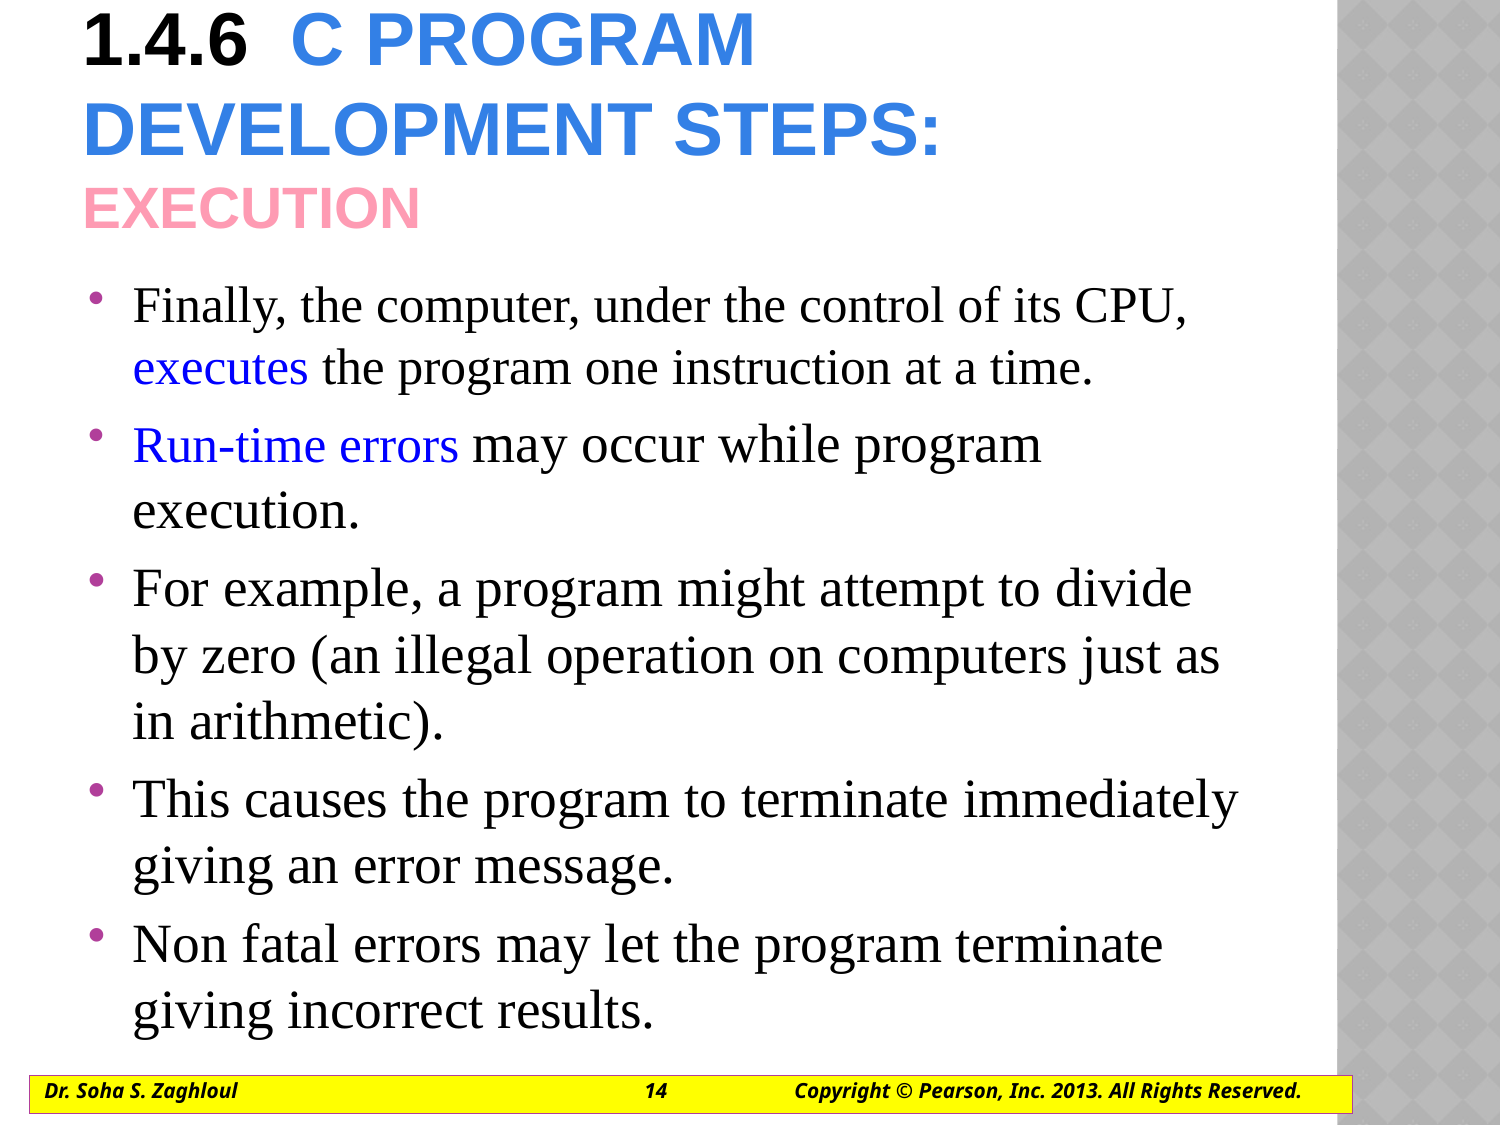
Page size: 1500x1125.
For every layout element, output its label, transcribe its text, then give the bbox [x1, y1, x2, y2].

title 1.4.6 C program development steps: Execution [75, 52, 1263, 240]
text_box Dr. Soha S. Zaghloul 14 Copyright © Pearson, Inc. 2013. All Rights Reserved. [29, 1075, 1353, 1114]
list Finally, the computer, under the control of its CPU, executes the program one instruction at a time. Run-time errors may occur while program execution. For example, a program might attempt to divide by zero (an illegal operation on computers just as in arithmetic). This causes the program to terminate immediately giving an error message. Non fatal errors may let the program terminate giving incorrect results. [75, 264, 1263, 1059]
